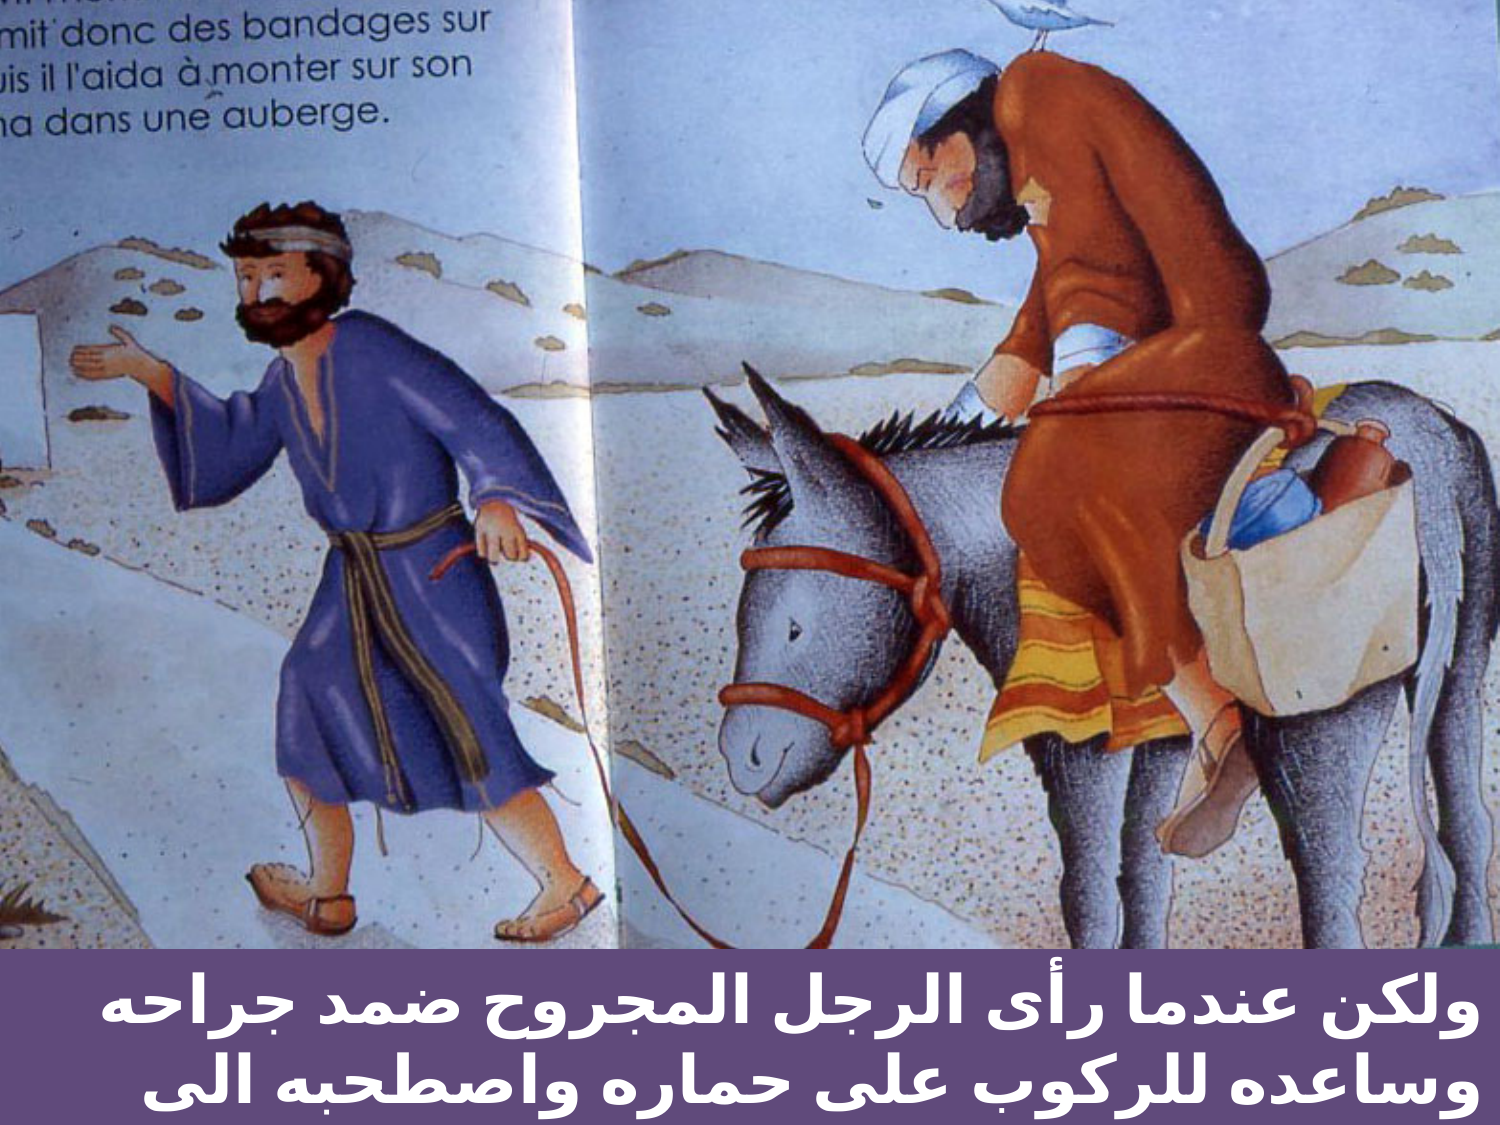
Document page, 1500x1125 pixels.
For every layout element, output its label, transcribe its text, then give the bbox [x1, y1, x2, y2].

picture [0, 0, 1500, 950]
text_box ولكن عندما رأى الرجل المجروح ضمد جراحه وساعده للركوب على حماره واصطحبه الى الفندق [0, 956, 1500, 1125]
